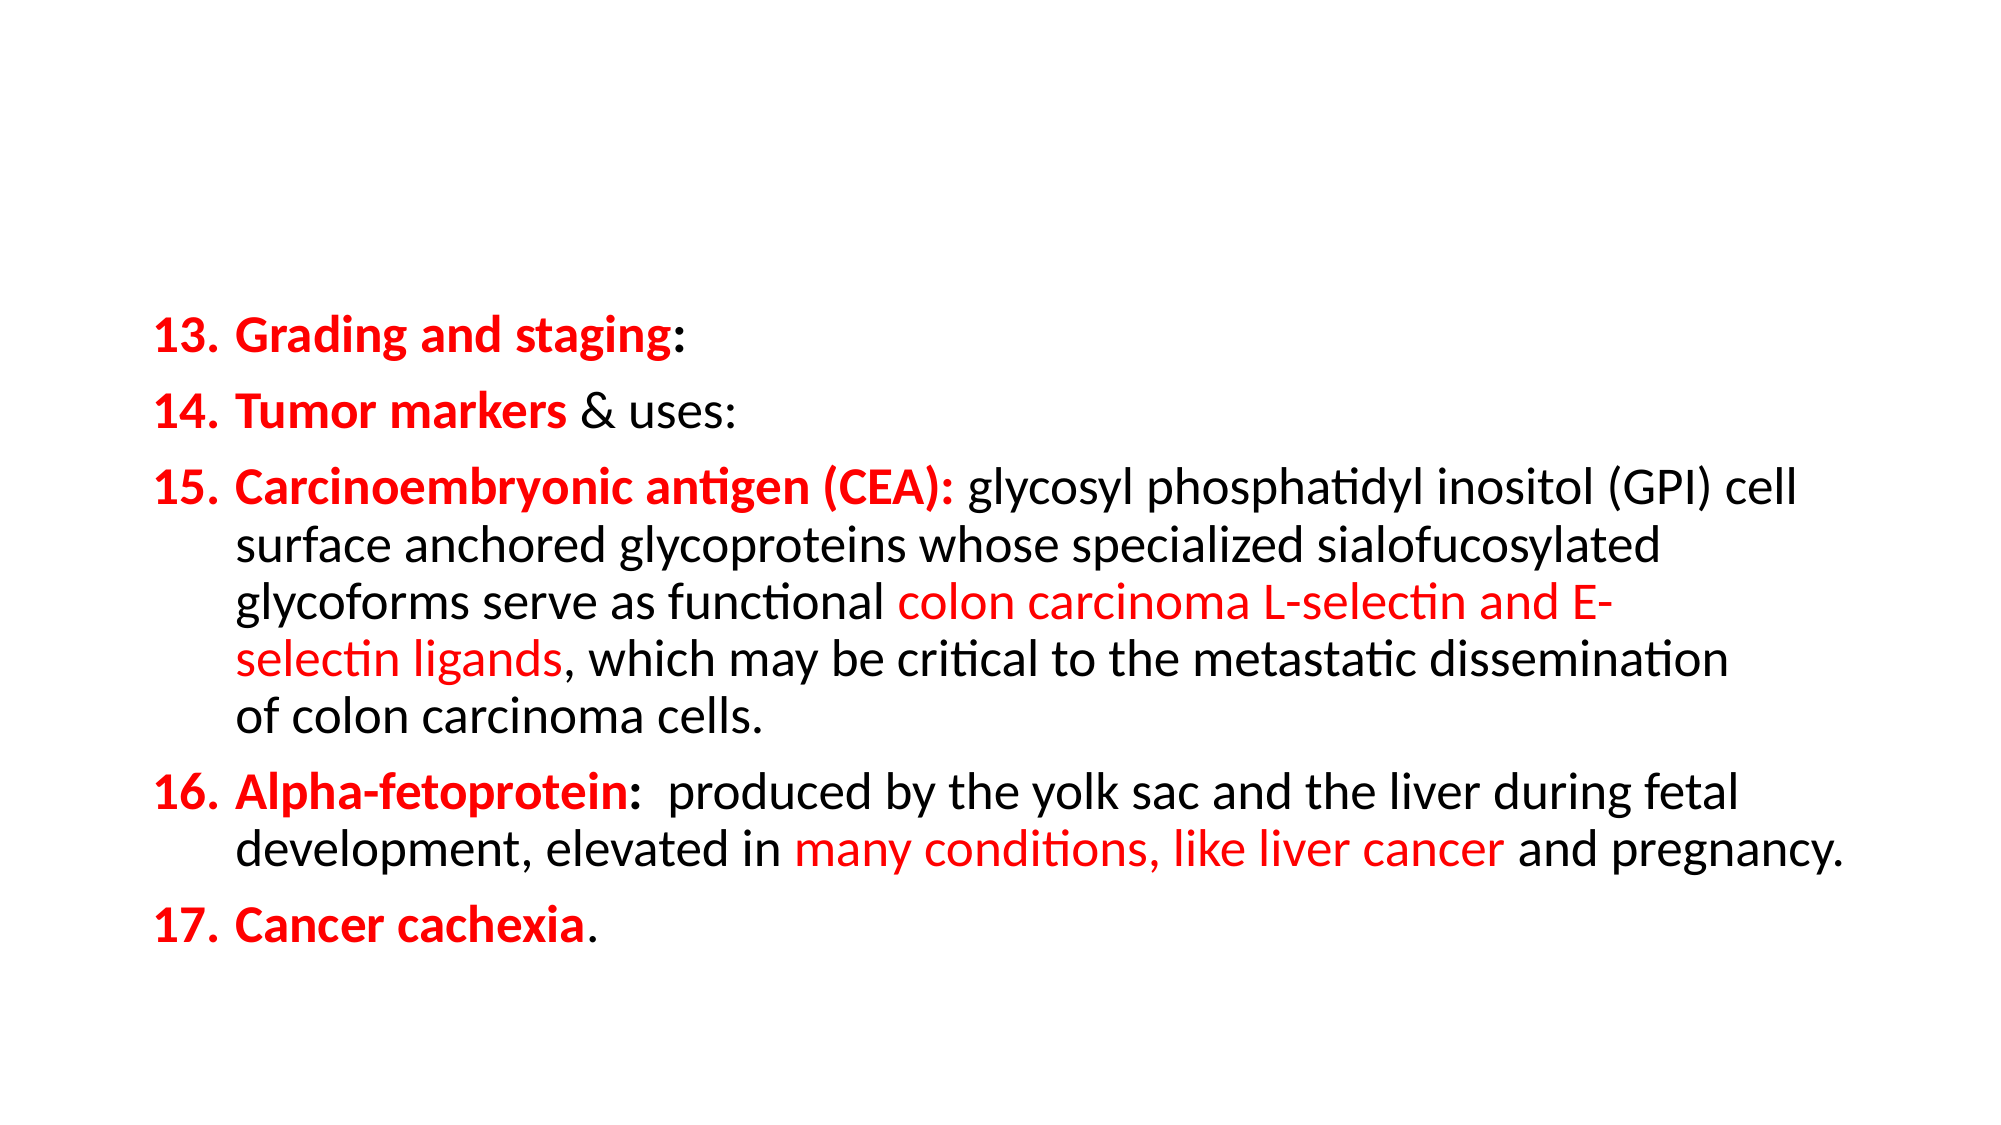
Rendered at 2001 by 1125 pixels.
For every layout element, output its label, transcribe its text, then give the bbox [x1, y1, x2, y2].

list Grading and staging: Tumor markers & uses: Carcinoembryonic antigen (CEA): glycosyl phosphatidyl inositol (GPI) cell surface anchored glycoproteins whose specialized sialofucosylated glycoforms serve as functional colon carcinoma L-selectin and E-selectin ligands, which may be critical to the metastatic dissemination of colon carcinoma cells. Alpha-fetoprotein: produced by the yolk sac and the liver during fetal development, elevated in many conditions, like liver cancer and pregnancy. Cancer cachexia. [137, 299, 1863, 1014]
